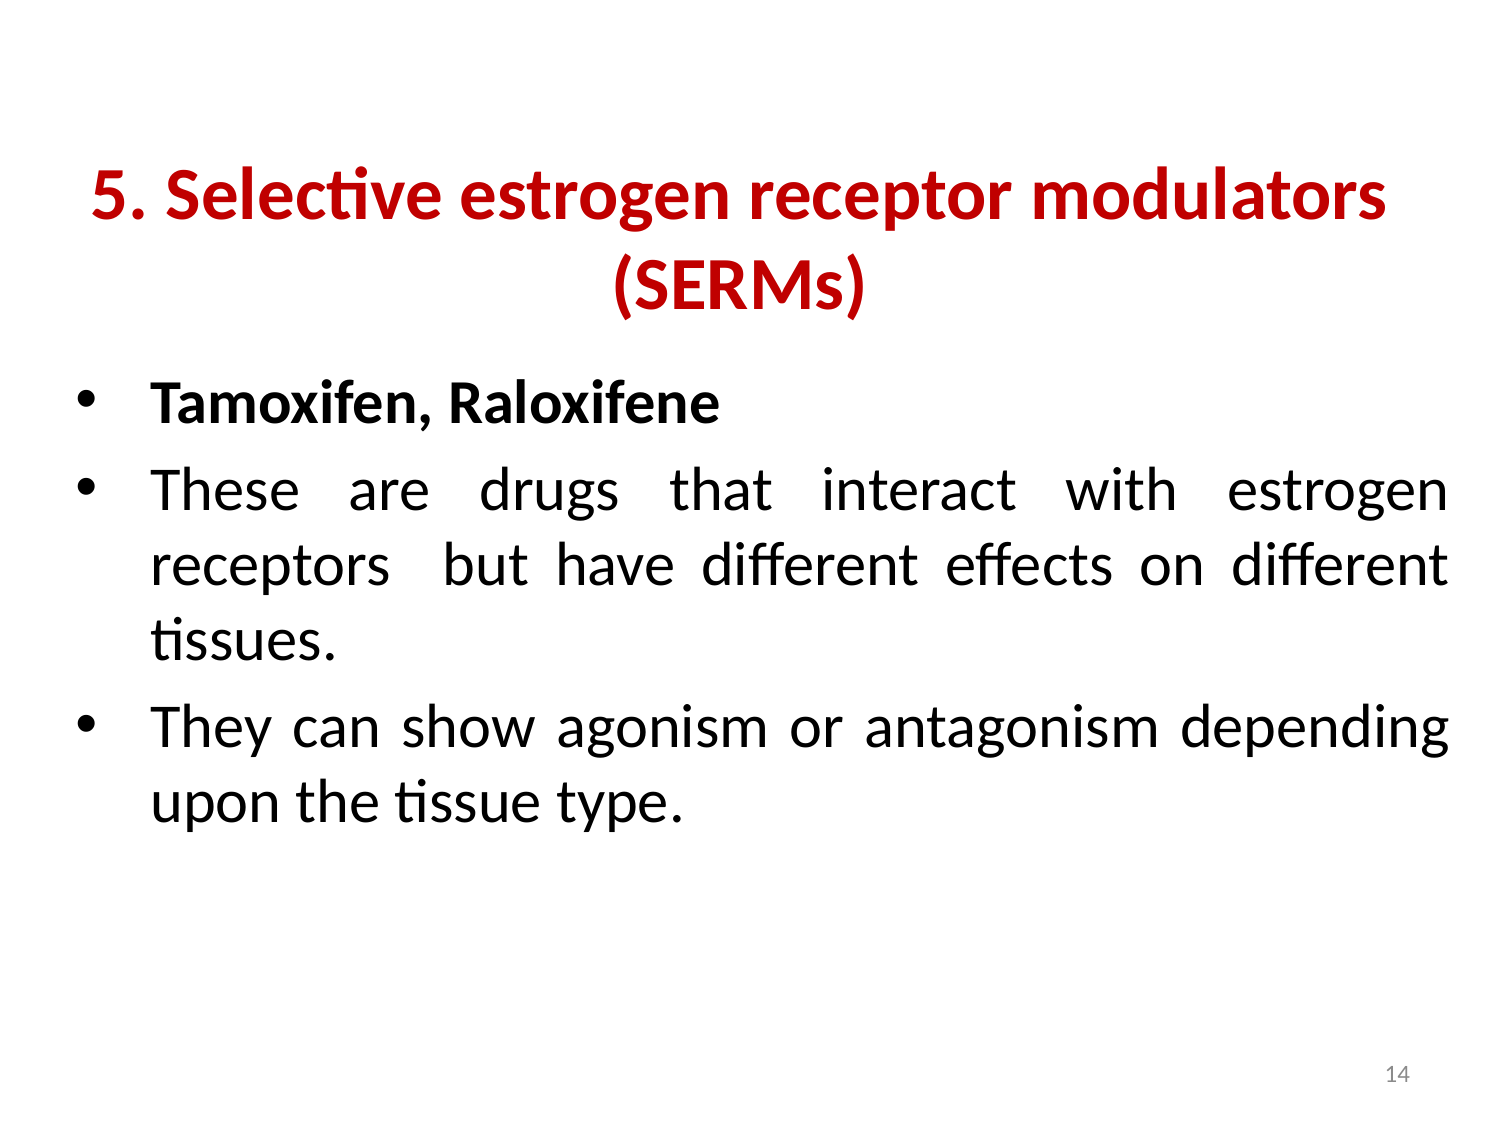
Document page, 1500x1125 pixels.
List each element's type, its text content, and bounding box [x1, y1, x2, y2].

subtitle Tamoxifen, Raloxifene These are drugs that interact with estrogen receptors but have different effects on different tissues. They can show agonism or antagonism depending upon the tissue type. [60, 353, 1467, 1000]
slide_number 14 [1074, 1042, 1425, 1103]
title 5. Selective estrogen receptor modulators (SERMs) [60, 116, 1419, 353]
